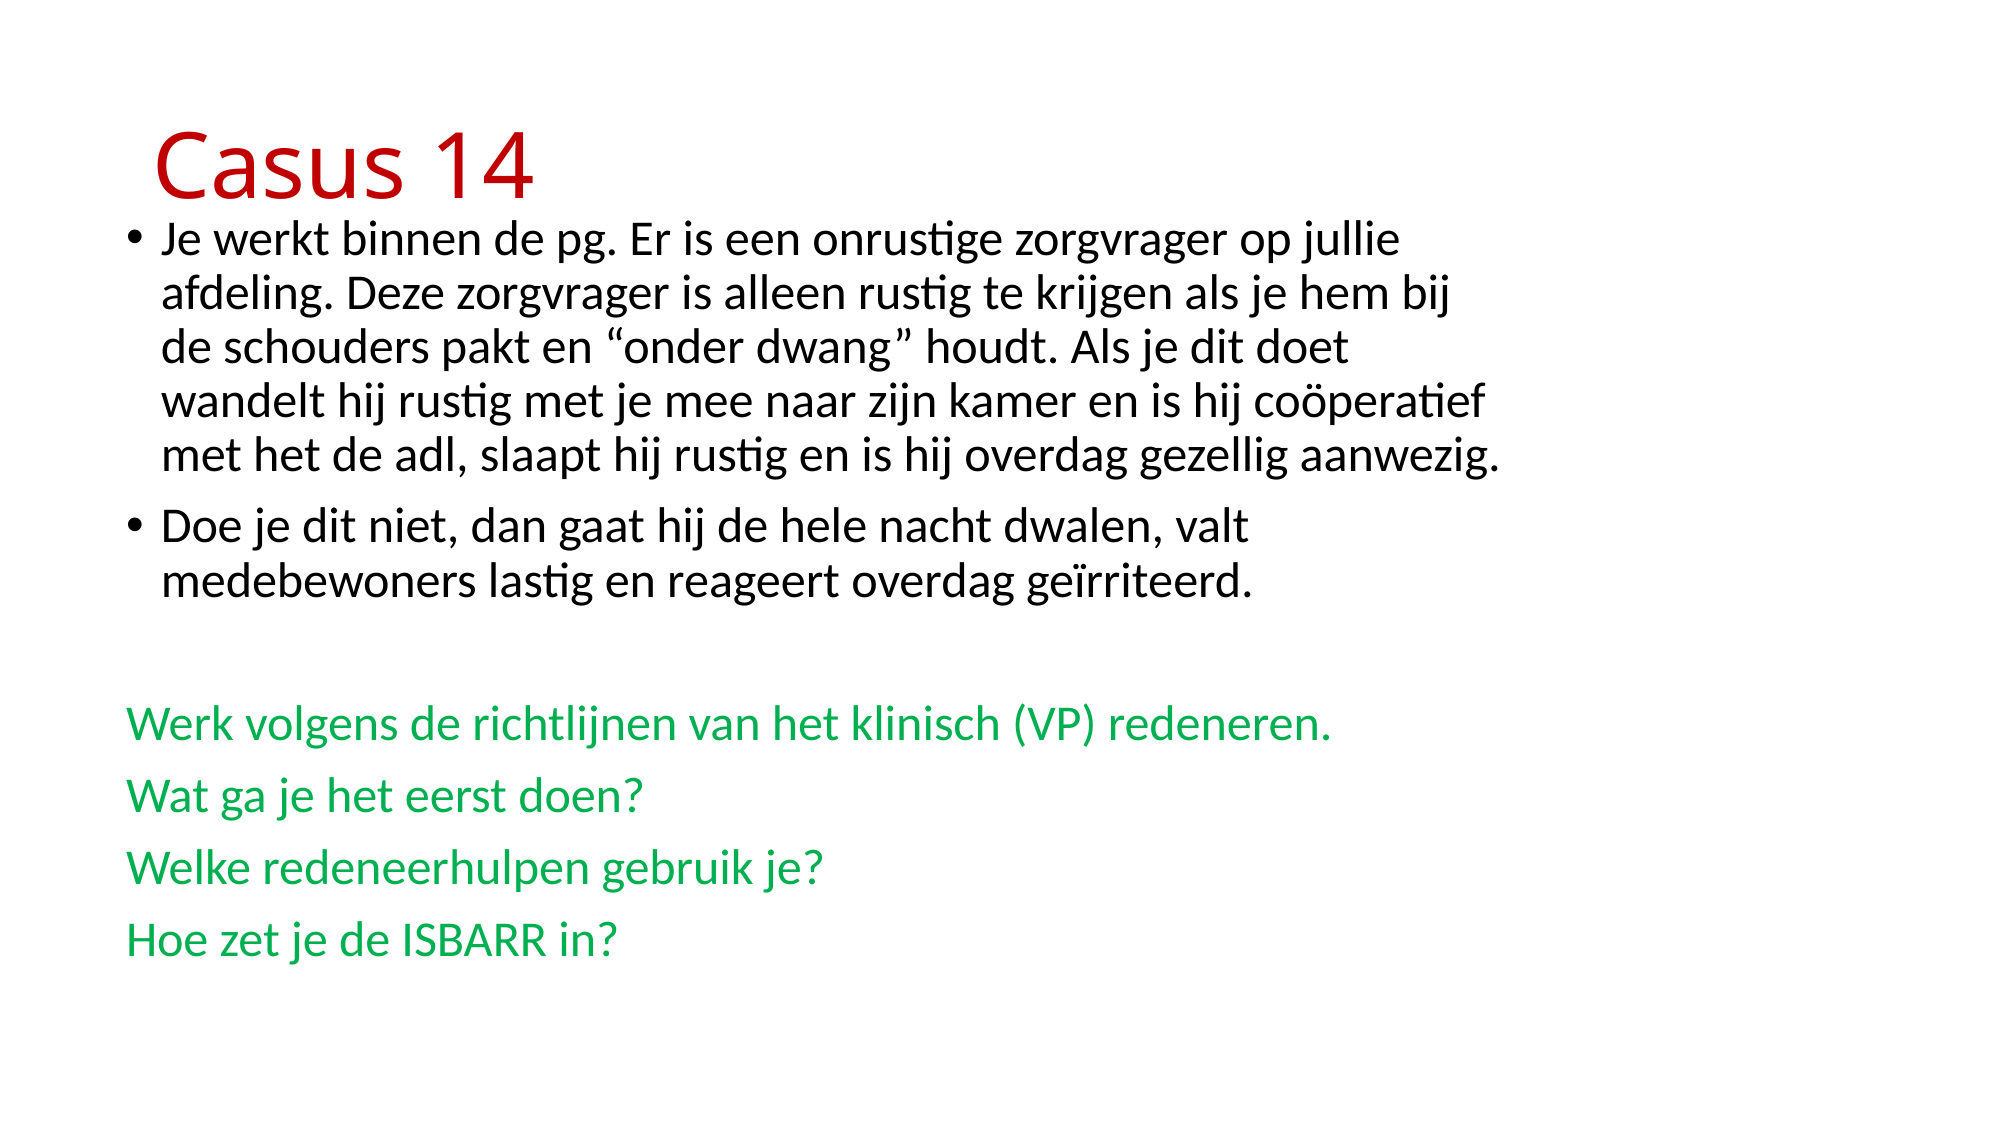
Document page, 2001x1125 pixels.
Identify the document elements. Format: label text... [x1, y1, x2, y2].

list Je werkt binnen de pg. Er is een onrustige zorgvrager op jullie afdeling. Deze zorgvrager is alleen rustig te krijgen als je hem bij de schouders pakt en “onder dwang” houdt. Als je dit doet wandelt hij rustig met je mee naar zijn kamer en is hij coöperatief met het de adl, slaapt hij rustig en is hij overdag gezellig aanwezig. Doe je dit niet, dan gaat hij de hele nacht dwalen, valt medebewoners lastig en reageert overdag geïrriteerd. Werk volgens de richtlijnen van het klinisch (VP) redeneren. Wat ga je het eerst doen? Welke redeneerhulpen gebruik je? Hoe zet je de ISBARR in? [111, 204, 1522, 992]
title Casus 14 [137, 59, 1863, 278]
